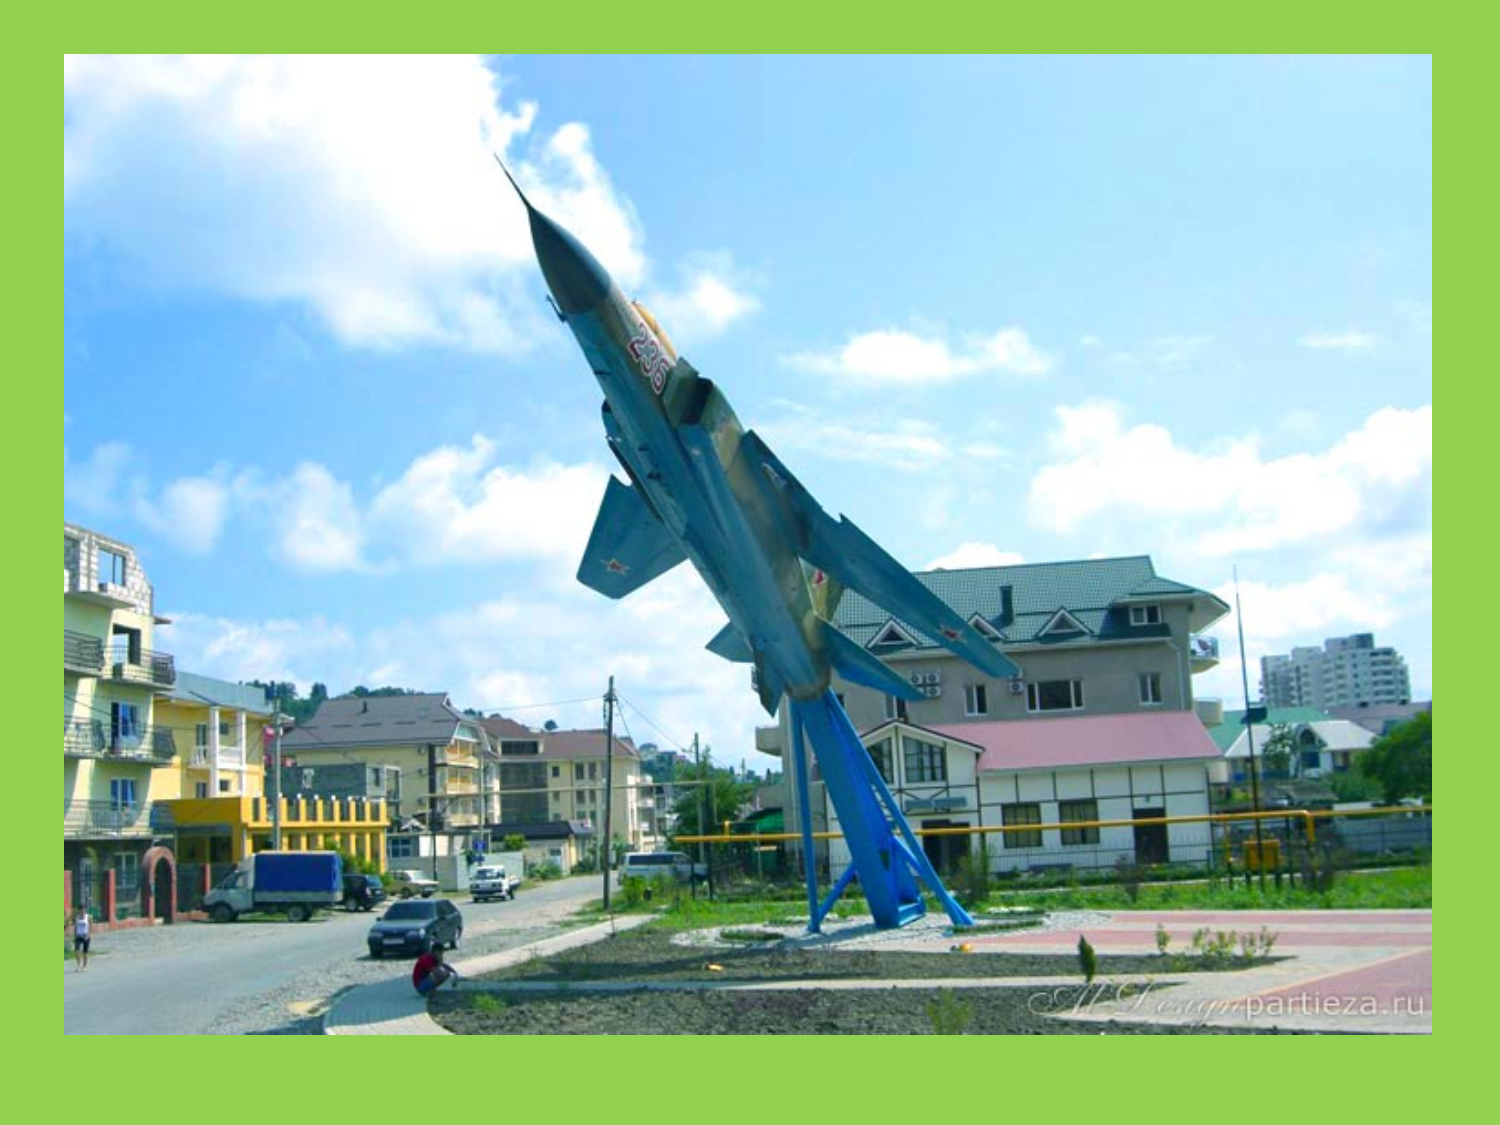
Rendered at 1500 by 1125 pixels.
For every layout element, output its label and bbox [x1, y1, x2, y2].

list [64, 54, 1432, 1036]
